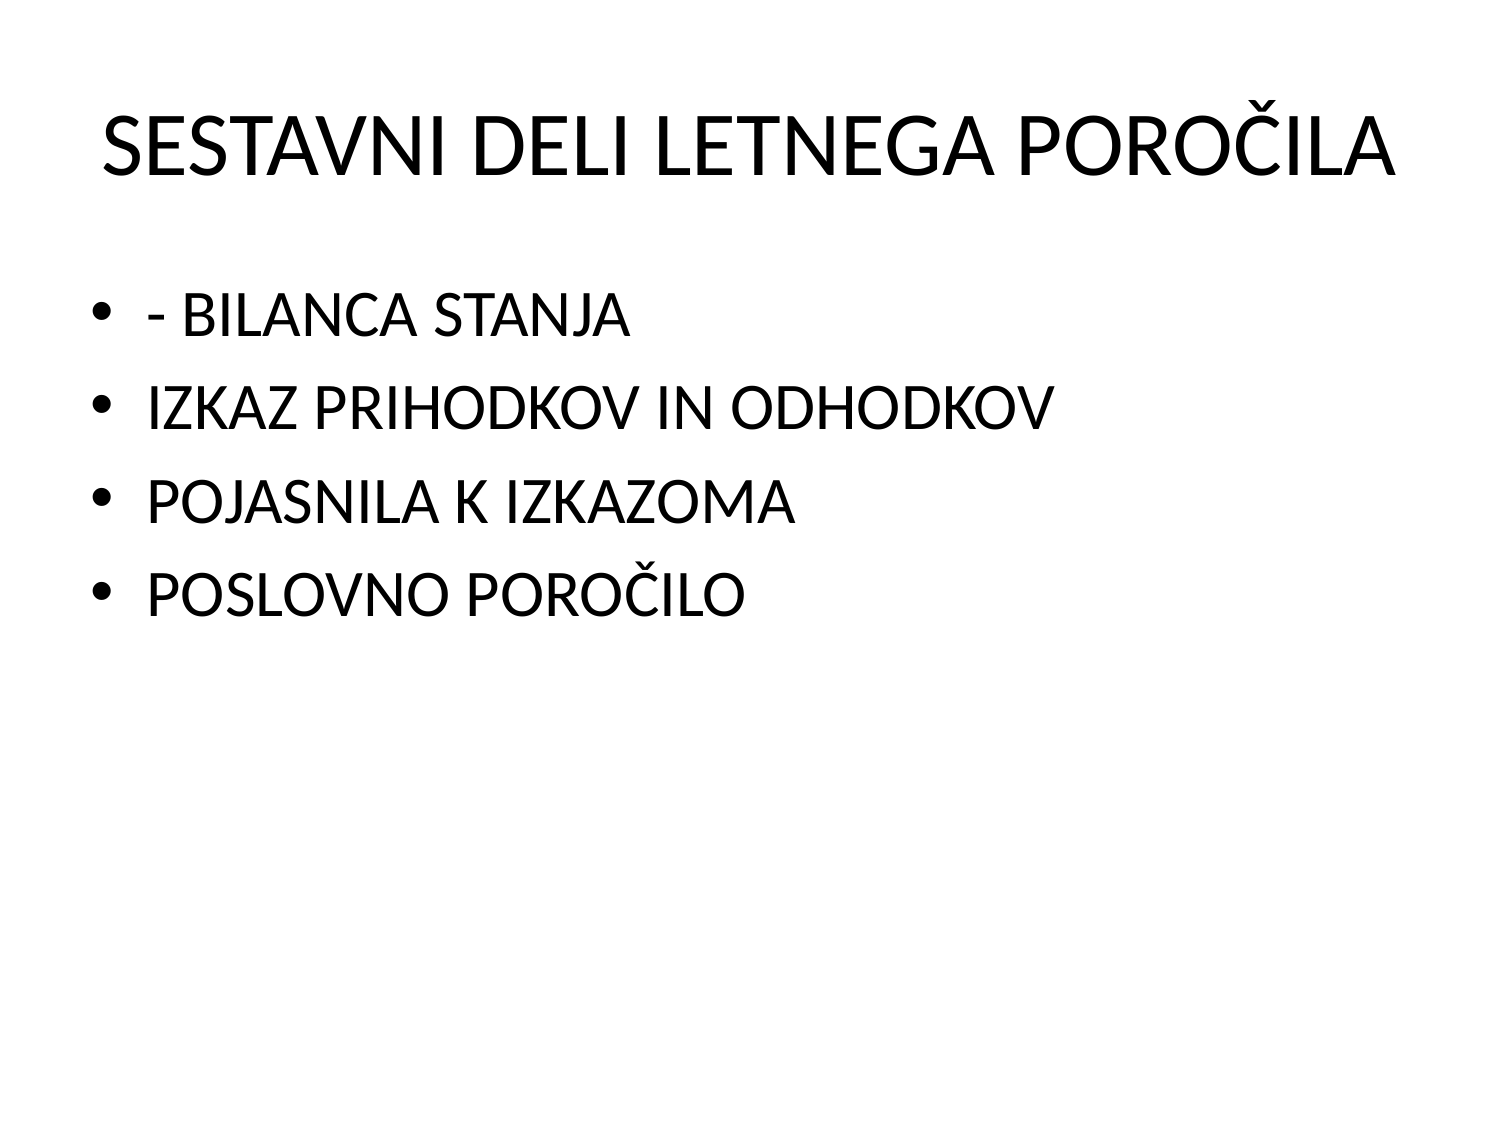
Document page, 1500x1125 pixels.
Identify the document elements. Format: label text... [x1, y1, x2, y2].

title SESTAVNI DELI LETNEGA POROČILA [75, 45, 1425, 233]
list - BILANCA STANJA IZKAZ PRIHODKOV IN ODHODKOV POJASNILA K IZKAZOMA POSLOVNO POROČILO [75, 262, 1425, 1005]
